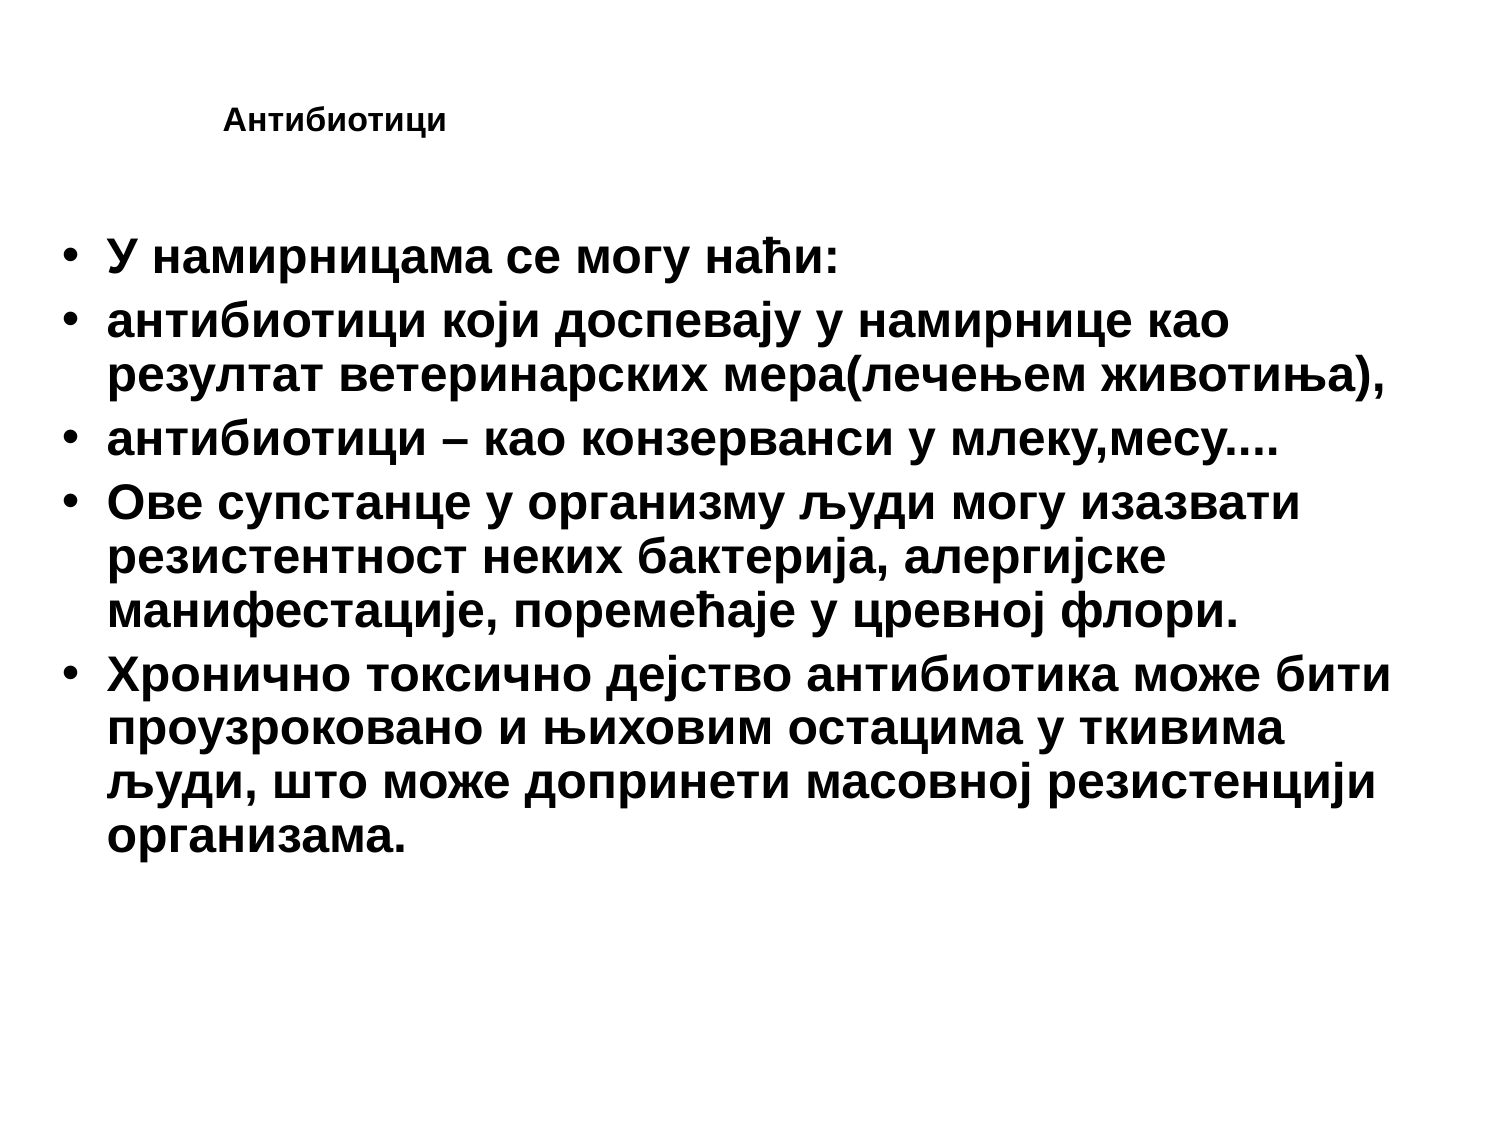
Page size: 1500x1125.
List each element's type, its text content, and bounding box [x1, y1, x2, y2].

title Антибиотици [222, 89, 1426, 139]
list У намирницама се могу наћи: антибиотици који доспевају у намирнице као резултат ветеринарских мера(лечењем животиња), антибиотици – као конзерванси у млеку,месу.... Ове супстанце у организму људи могу изазвати резистентност неких бактерија, алергијске манифестације, поремећаје у цревној флори. Хронично токсично дејство антибиотика може бити проузроковано и њиховим остацима у ткивима људи, што може допринети масовној резистенцији организама. [46, 222, 1409, 1055]
